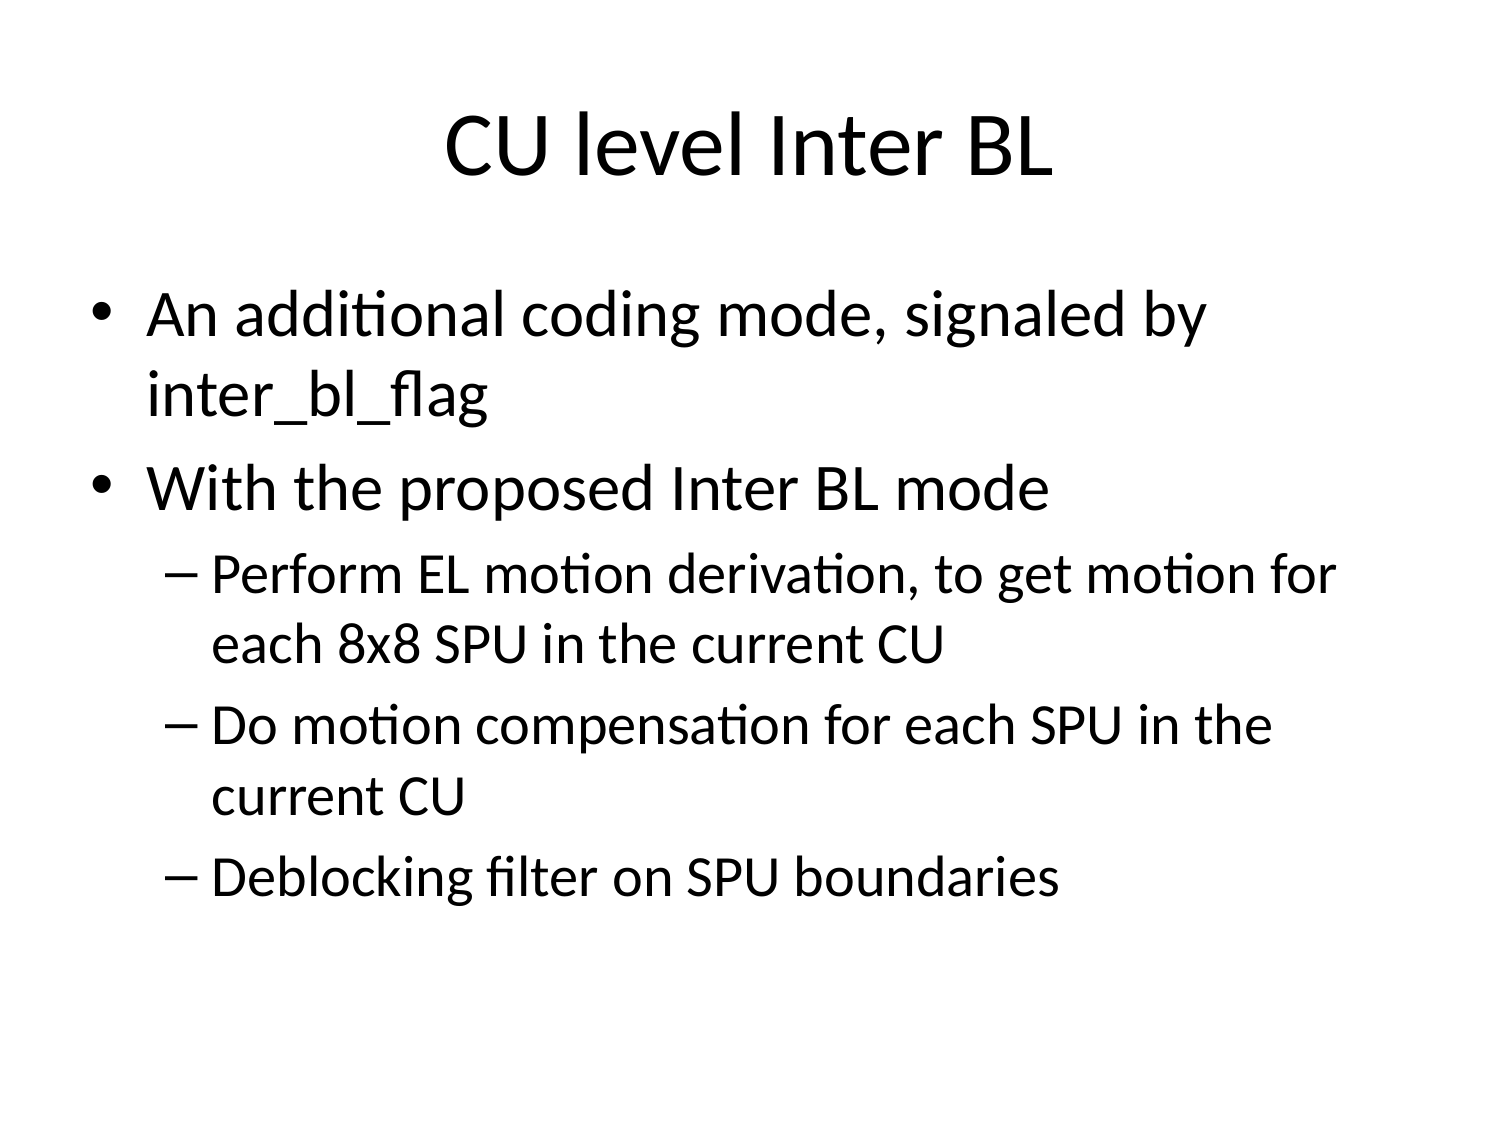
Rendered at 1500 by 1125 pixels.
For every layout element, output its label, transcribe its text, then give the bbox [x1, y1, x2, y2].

title CU level Inter BL [75, 45, 1425, 233]
list An additional coding mode, signaled by inter_bl_flag With the proposed Inter BL mode Perform EL motion derivation, to get motion for each 8x8 SPU in the current CU Do motion compensation for each SPU in the current CU Deblocking filter on SPU boundaries [75, 262, 1425, 1005]
